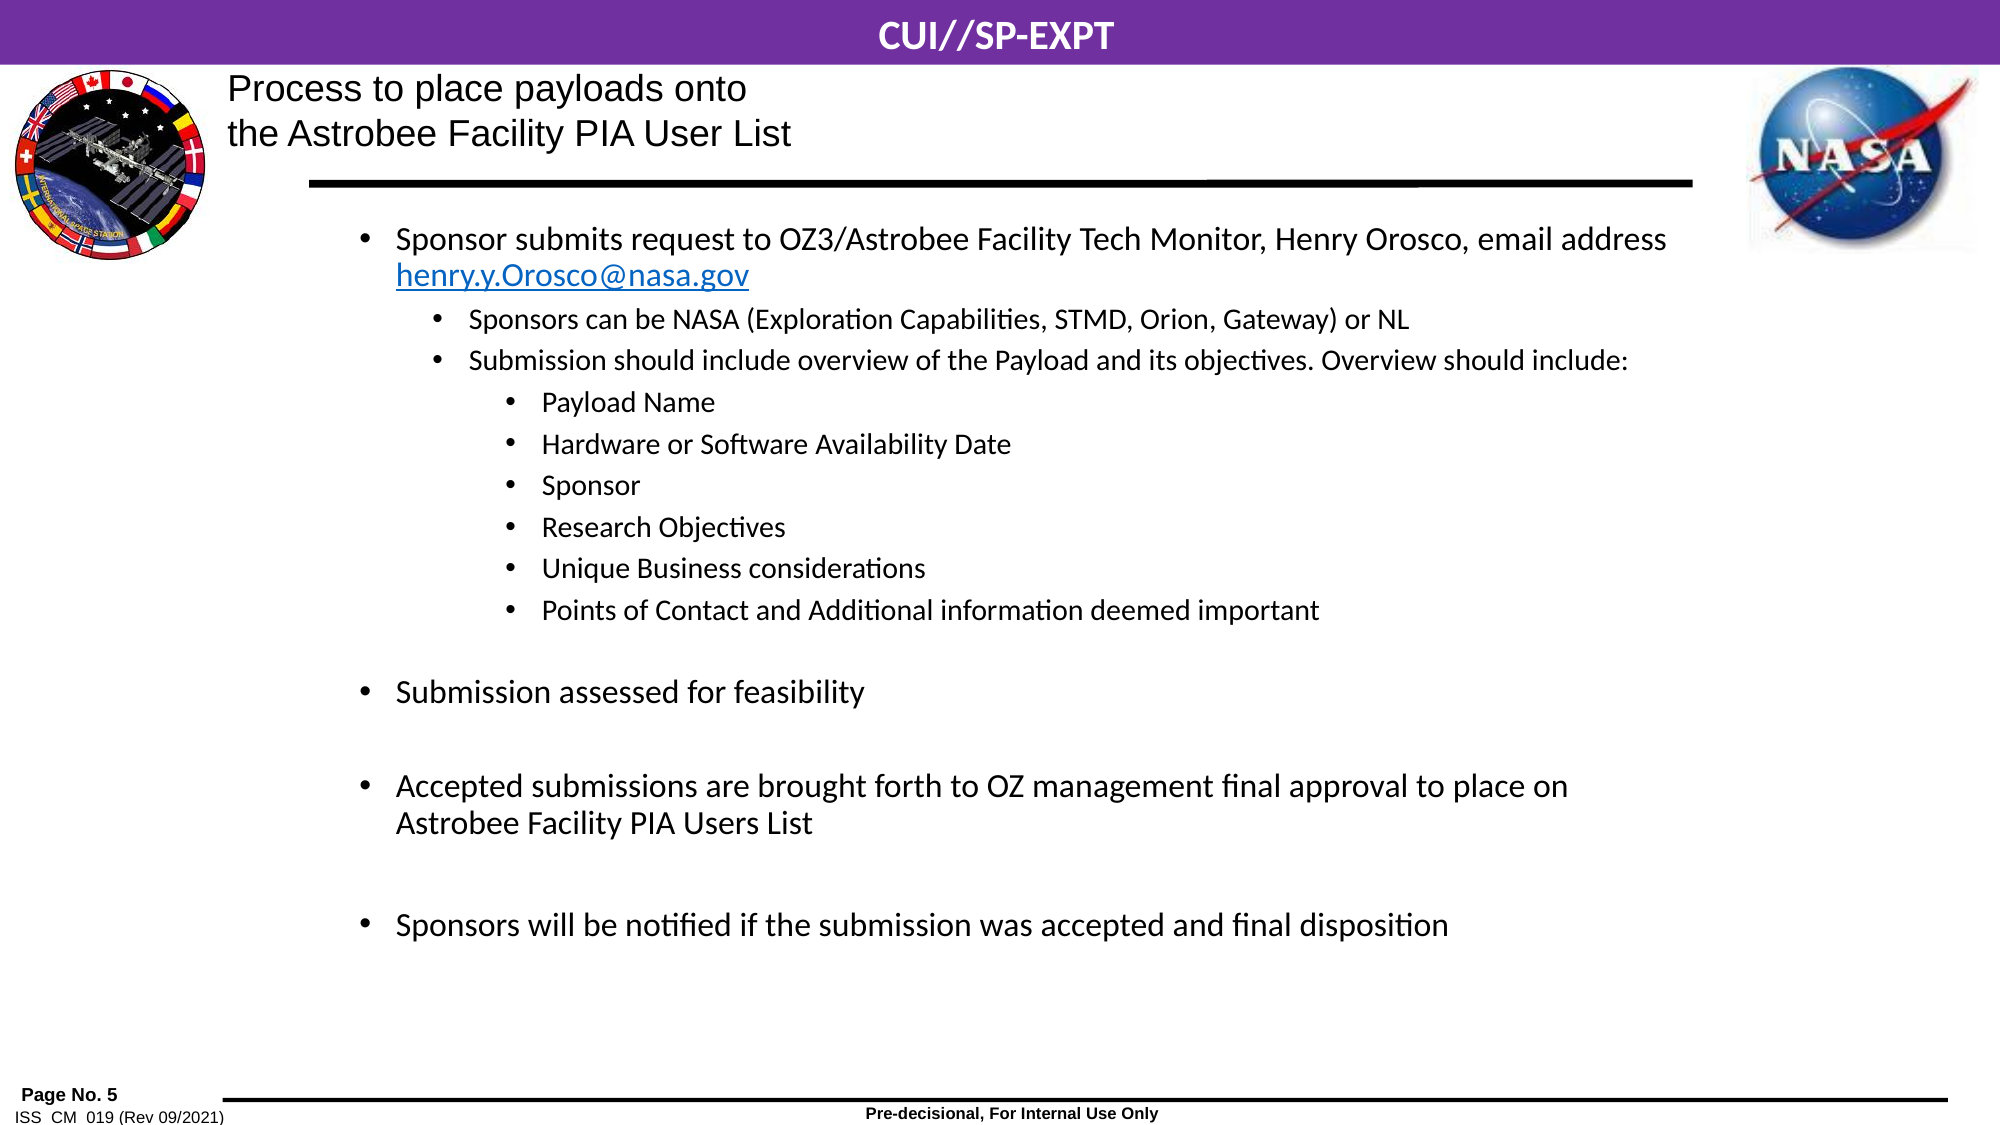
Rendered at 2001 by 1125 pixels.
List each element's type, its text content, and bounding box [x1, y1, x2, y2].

title Process to place payloads onto the Astrobee Facility PIA User List [137, 56, 1863, 278]
picture [9, 65, 137, 265]
list Sponsor submits request to OZ3/Astrobee Facility Tech Monitor, Henry Orosco, email address henry.y.Orosco@nasa.gov Sponsors can be NASA (Exploration Capabilities, STMD, Orion, Gateway) or NL Submission should include overview of the Payload and its objectives. Overview should include: Payload Name Hardware or Software Availability Date Sponsor Research Objectives Unique Business considerations Points of Contact and Additional information deemed important Submission assessed for feasibility Accepted submissions are brought forth to OZ management final approval to place on Astrobee Facility PIA Users List Sponsors will be notified if the submission was accepted and final disposition [344, 214, 1695, 957]
picture [1863, 65, 1979, 254]
